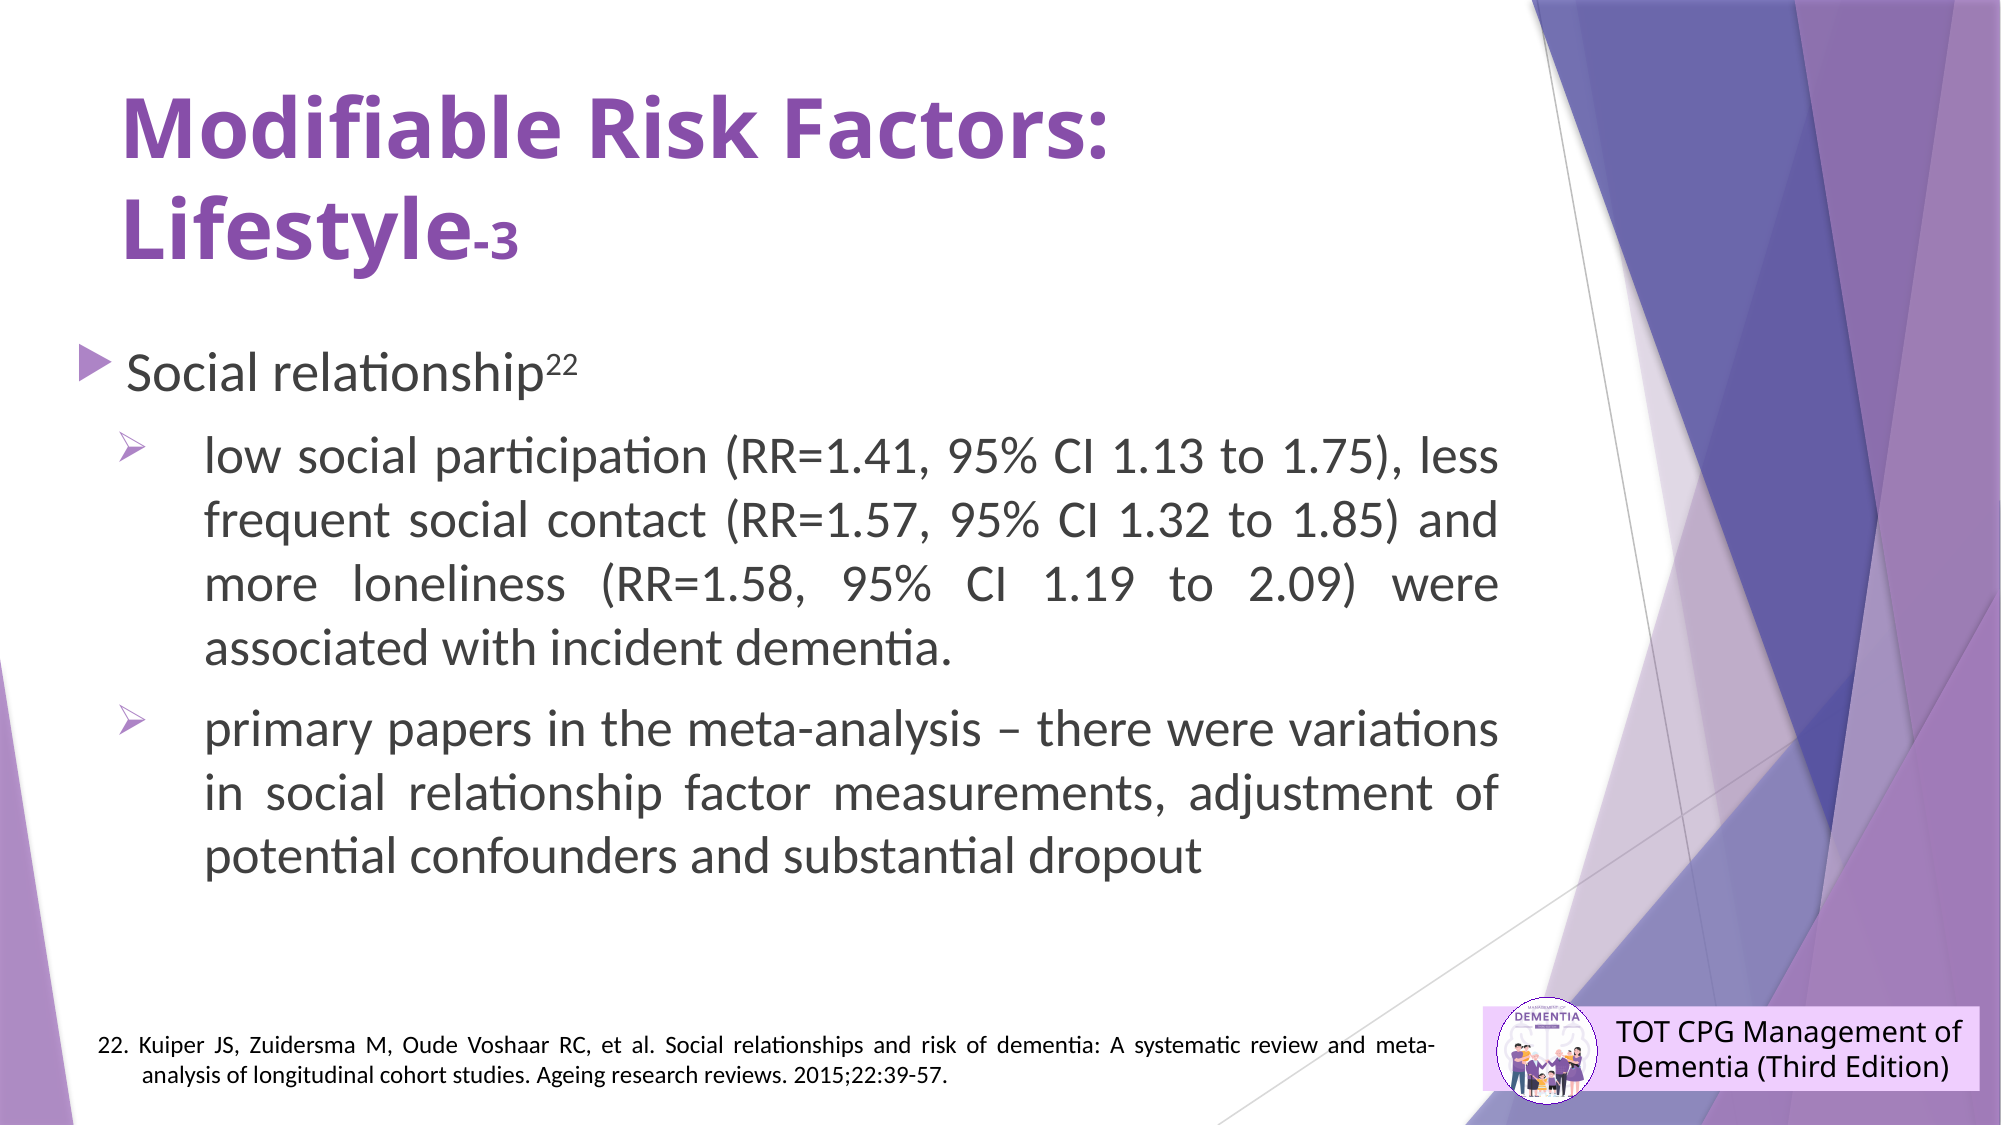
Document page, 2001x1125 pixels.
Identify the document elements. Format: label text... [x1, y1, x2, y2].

list Social relationship22 low social participation (RR=1.41, 95% CI 1.13 to 1.75), less frequent social contact (RR=1.57, 95% CI 1.32 to 1.85) and more loneliness (RR=1.58, 95% CI 1.19 to 2.09) were associated with incident dementia. primary papers in the meta-analysis – there were variations in social relationship factor measurements, adjustment of potential confounders and substantial dropout [59, 327, 1515, 953]
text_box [1482, 996, 1981, 1105]
title Modifiable Risk Factors: Lifestyle-3 [104, 67, 1515, 285]
text_box 22. Kuiper JS, Zuidersma M, Oude Voshaar RC, et al. Social relationships and risk of dementia: A systematic review and meta-analysis of longitudinal cohort studies. Ageing research reviews. 2015;22:39-57. [83, 1020, 1454, 1096]
